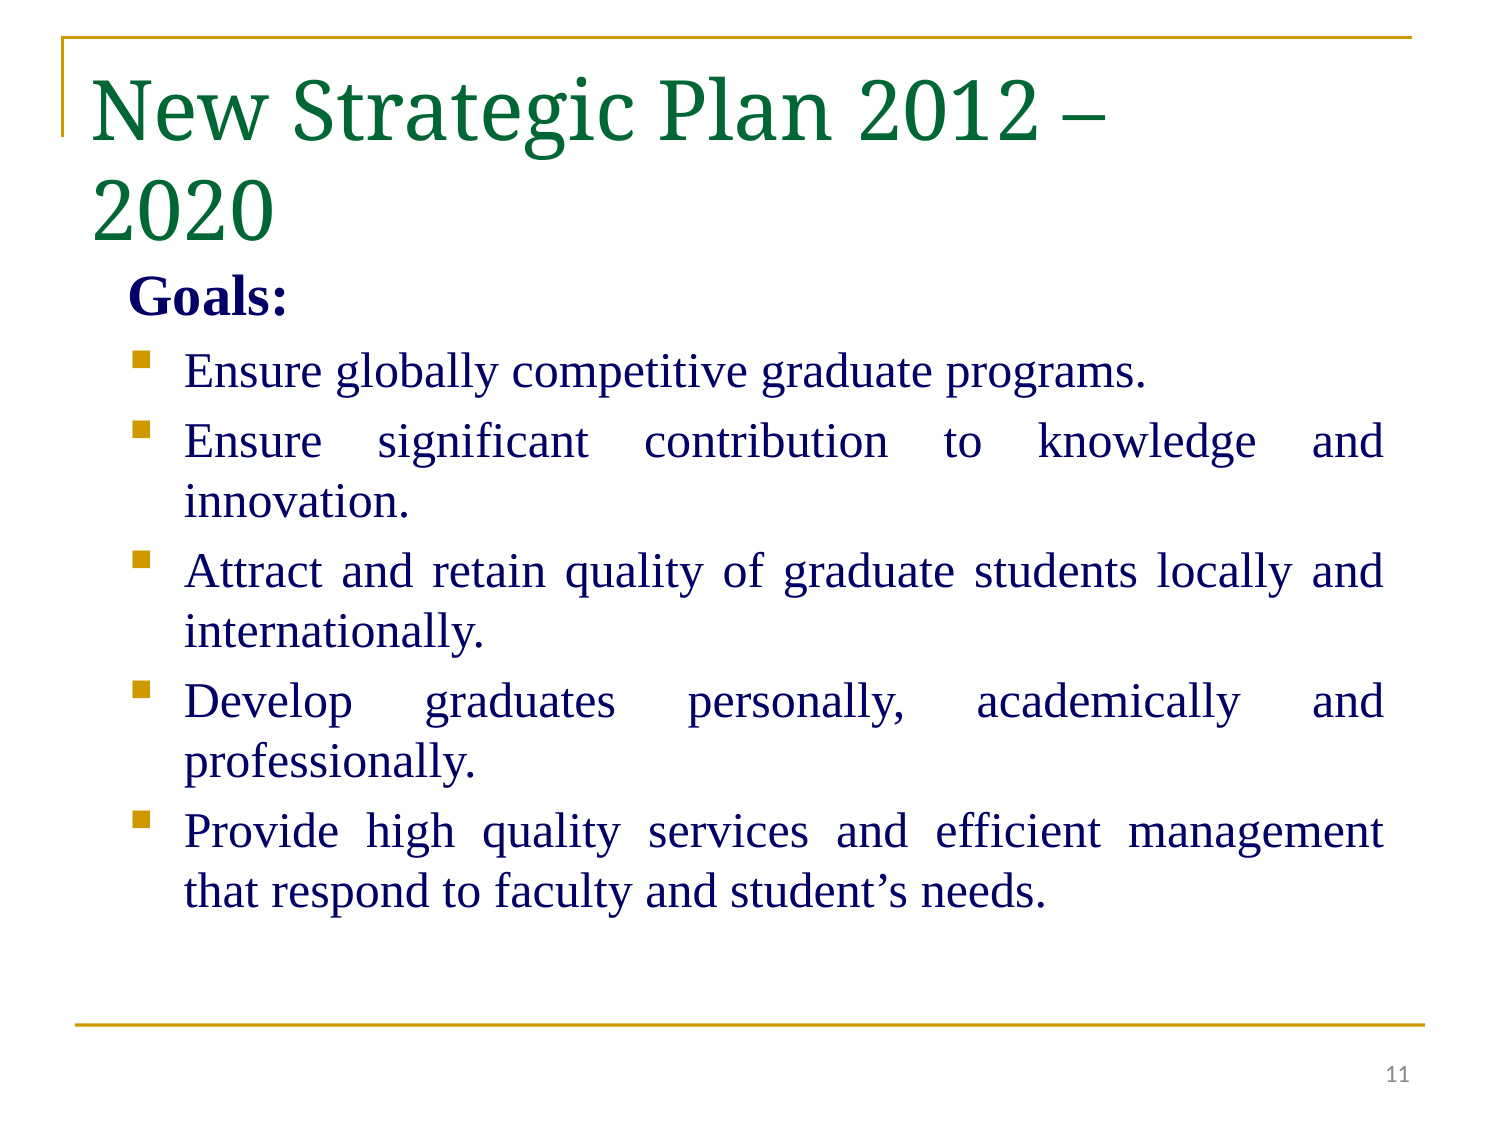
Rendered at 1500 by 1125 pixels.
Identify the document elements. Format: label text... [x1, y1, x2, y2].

text_box 11 [1074, 1042, 1425, 1103]
text_box New Strategic Plan 2012 – 2020 [75, 49, 1225, 188]
text_box Goals: Ensure globally competitive graduate programs. Ensure significant contribution to knowledge and innovation. Attract and retain quality of graduate students locally and internationally. Develop graduates personally, academically and professionally. Provide high quality services and efficient management that respond to faculty and student’s needs. [112, 249, 1400, 1025]
